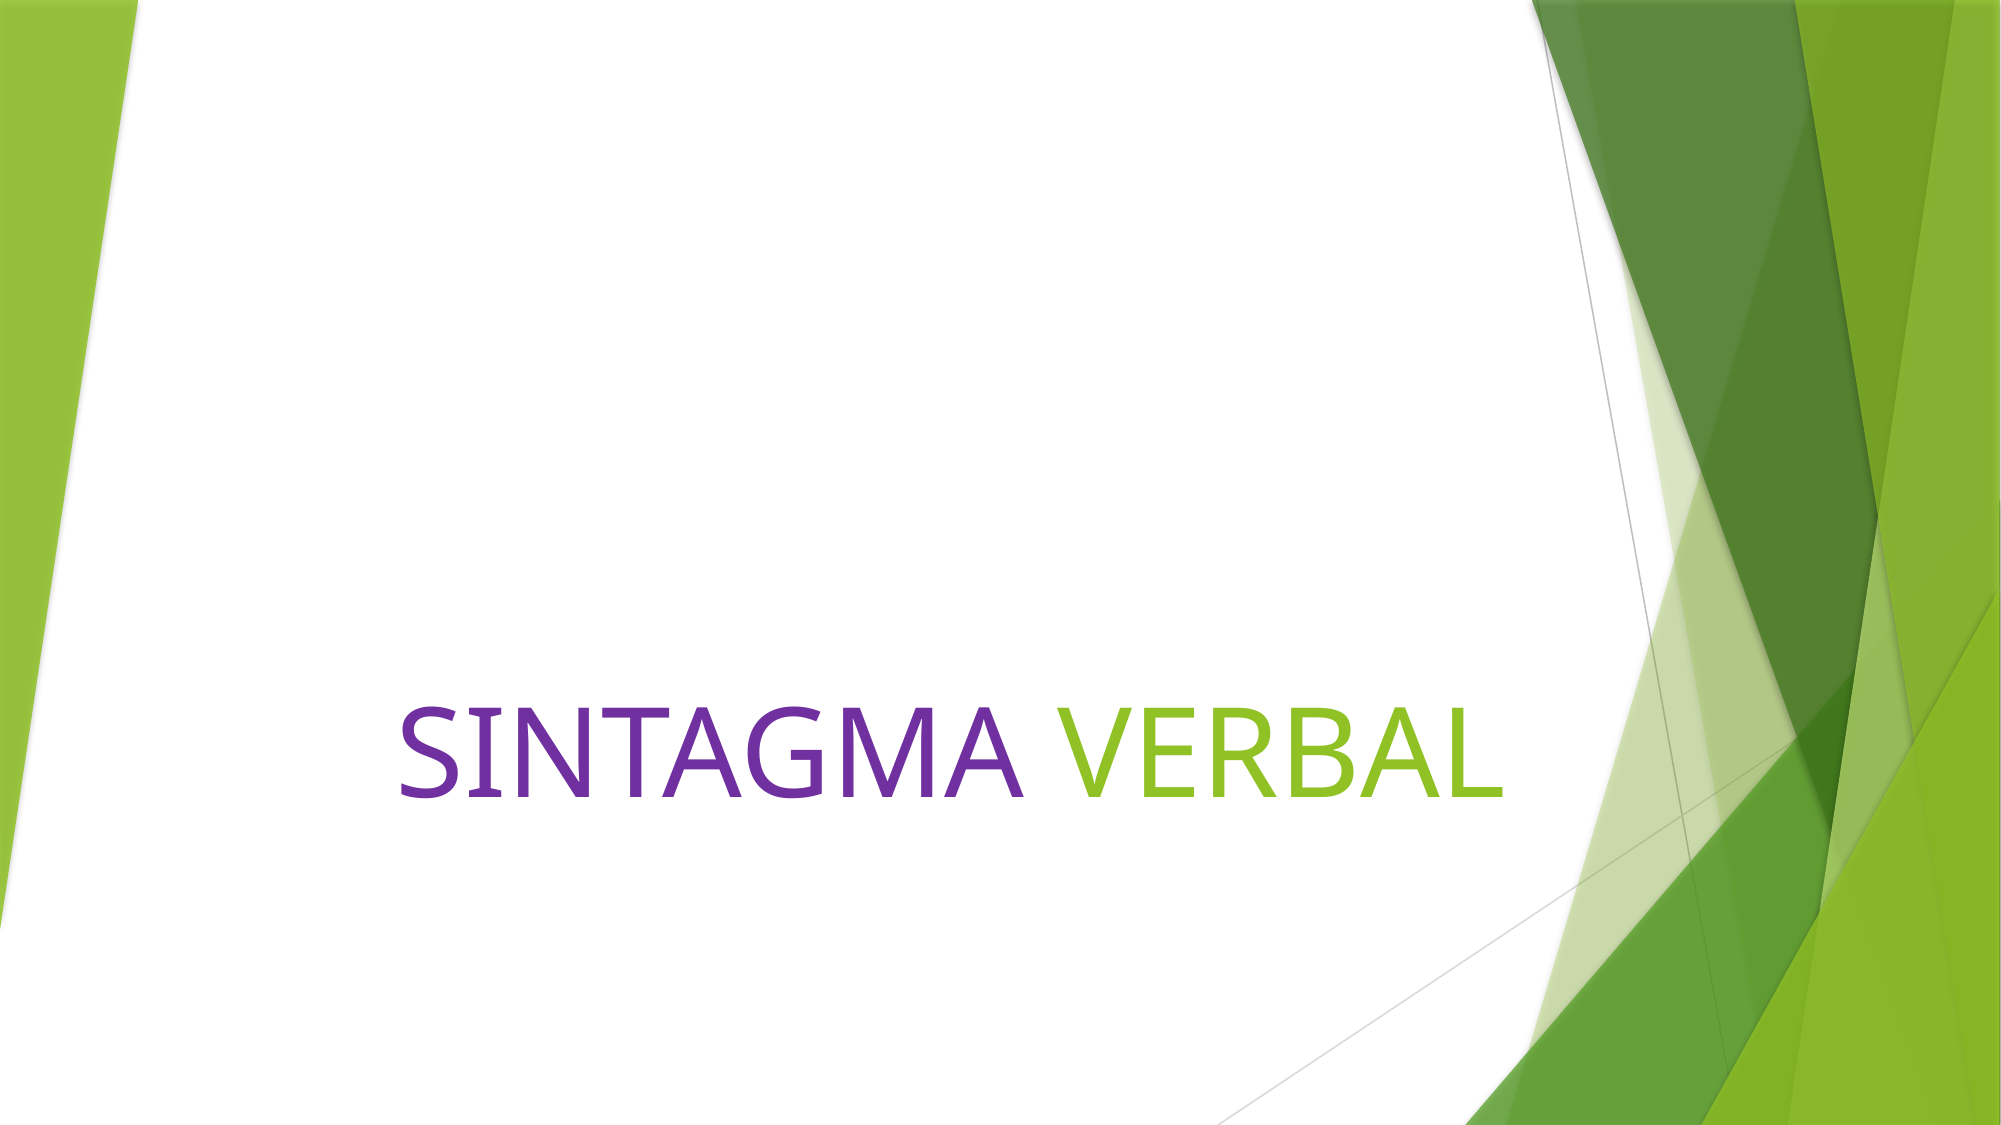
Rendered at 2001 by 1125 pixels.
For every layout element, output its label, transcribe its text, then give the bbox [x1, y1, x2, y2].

subtitle SINTAGMA VERBAL [247, 664, 1522, 845]
